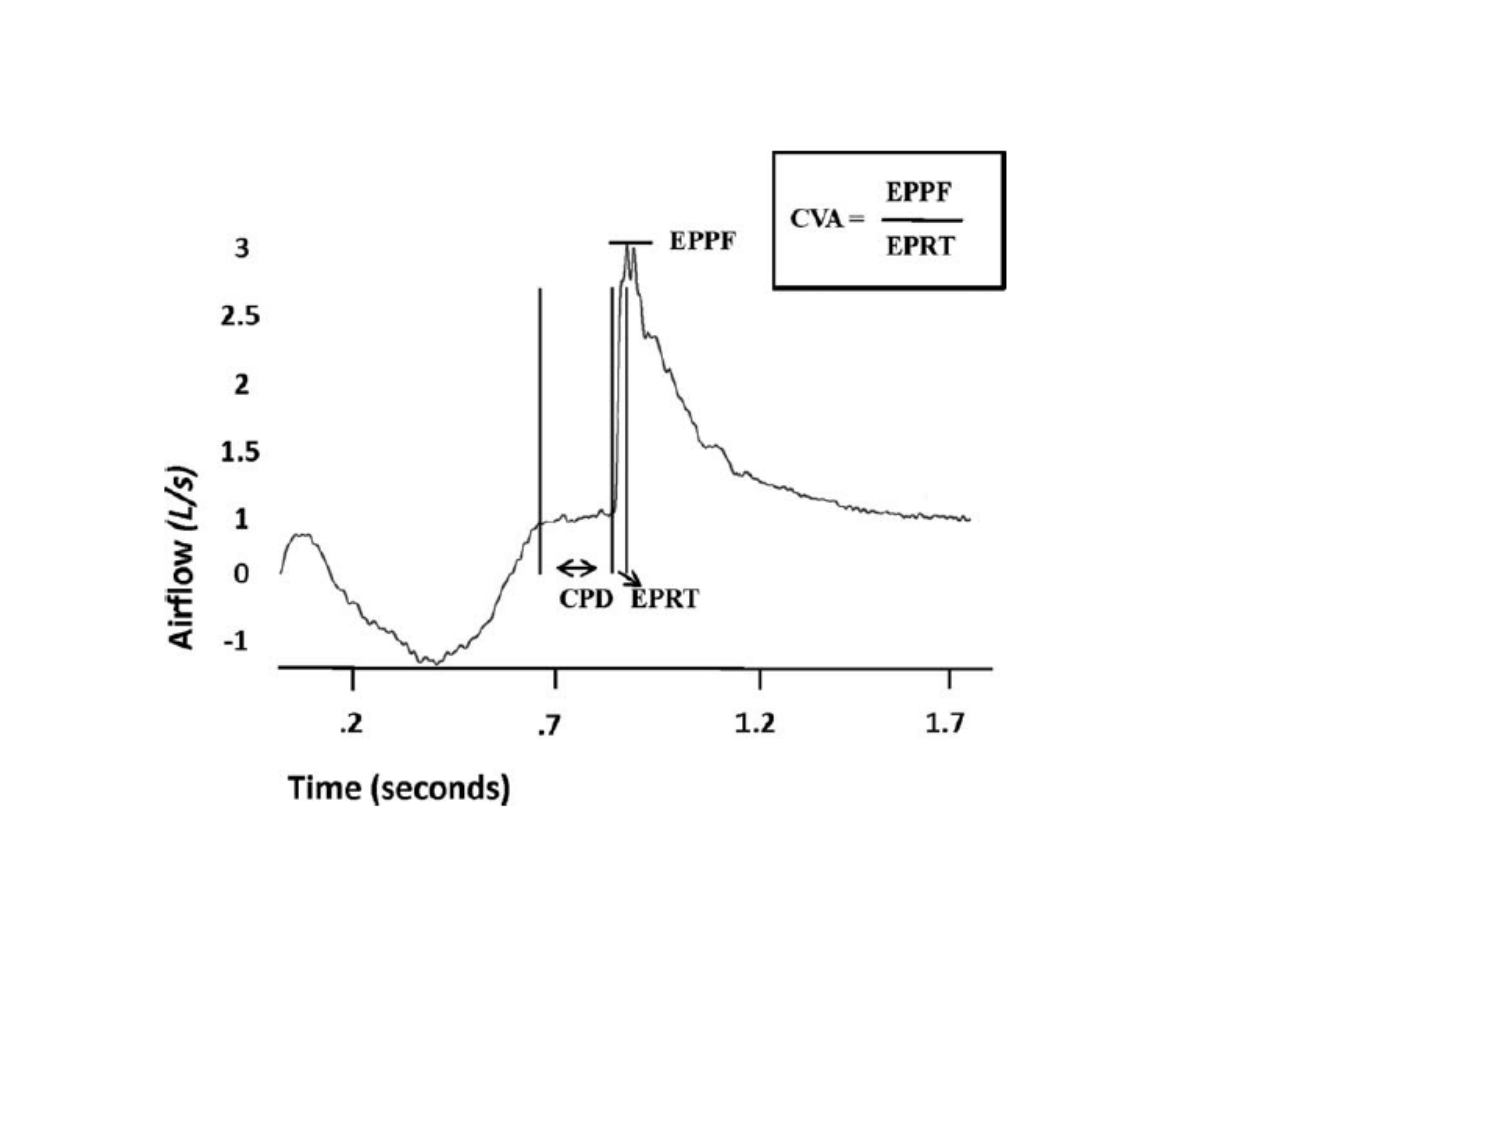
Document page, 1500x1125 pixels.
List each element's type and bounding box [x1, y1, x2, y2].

picture [149, 137, 1016, 816]
